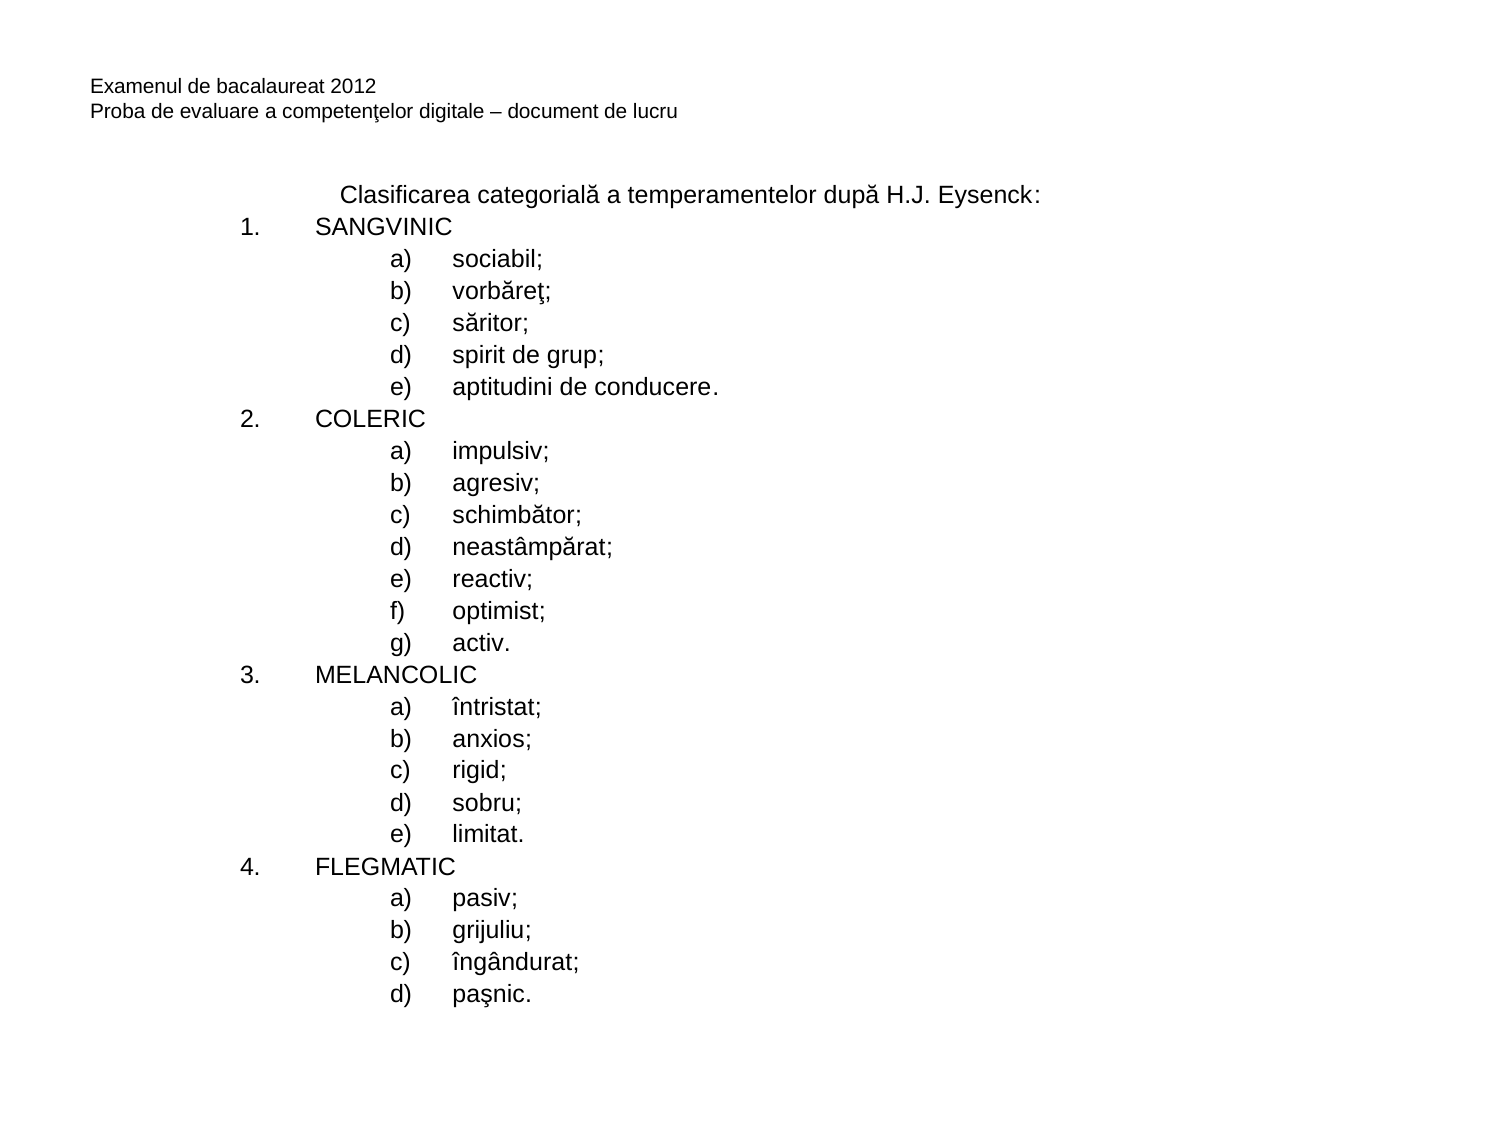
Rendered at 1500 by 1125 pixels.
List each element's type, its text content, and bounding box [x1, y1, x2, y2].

title Examenul de bacalaureat 2012 Proba de evaluare a competenţelor digitale – document de lucru [74, 44, 1426, 151]
list Clasificarea categorială a temperamentelor după H.J. Eysenck: SANGVINIC sociabil; vorbăreţ; săritor; spirit de grup; aptitudini de conducere. COLERIC impulsiv; agresiv; schimbător; neastâmpărat; reactiv; optimist; activ. MELANCOLIC întristat; anxios; rigid; sobru; limitat. FLEGMATIC pasiv; grijuliu; îngândurat; paşnic. [74, 174, 1426, 1088]
